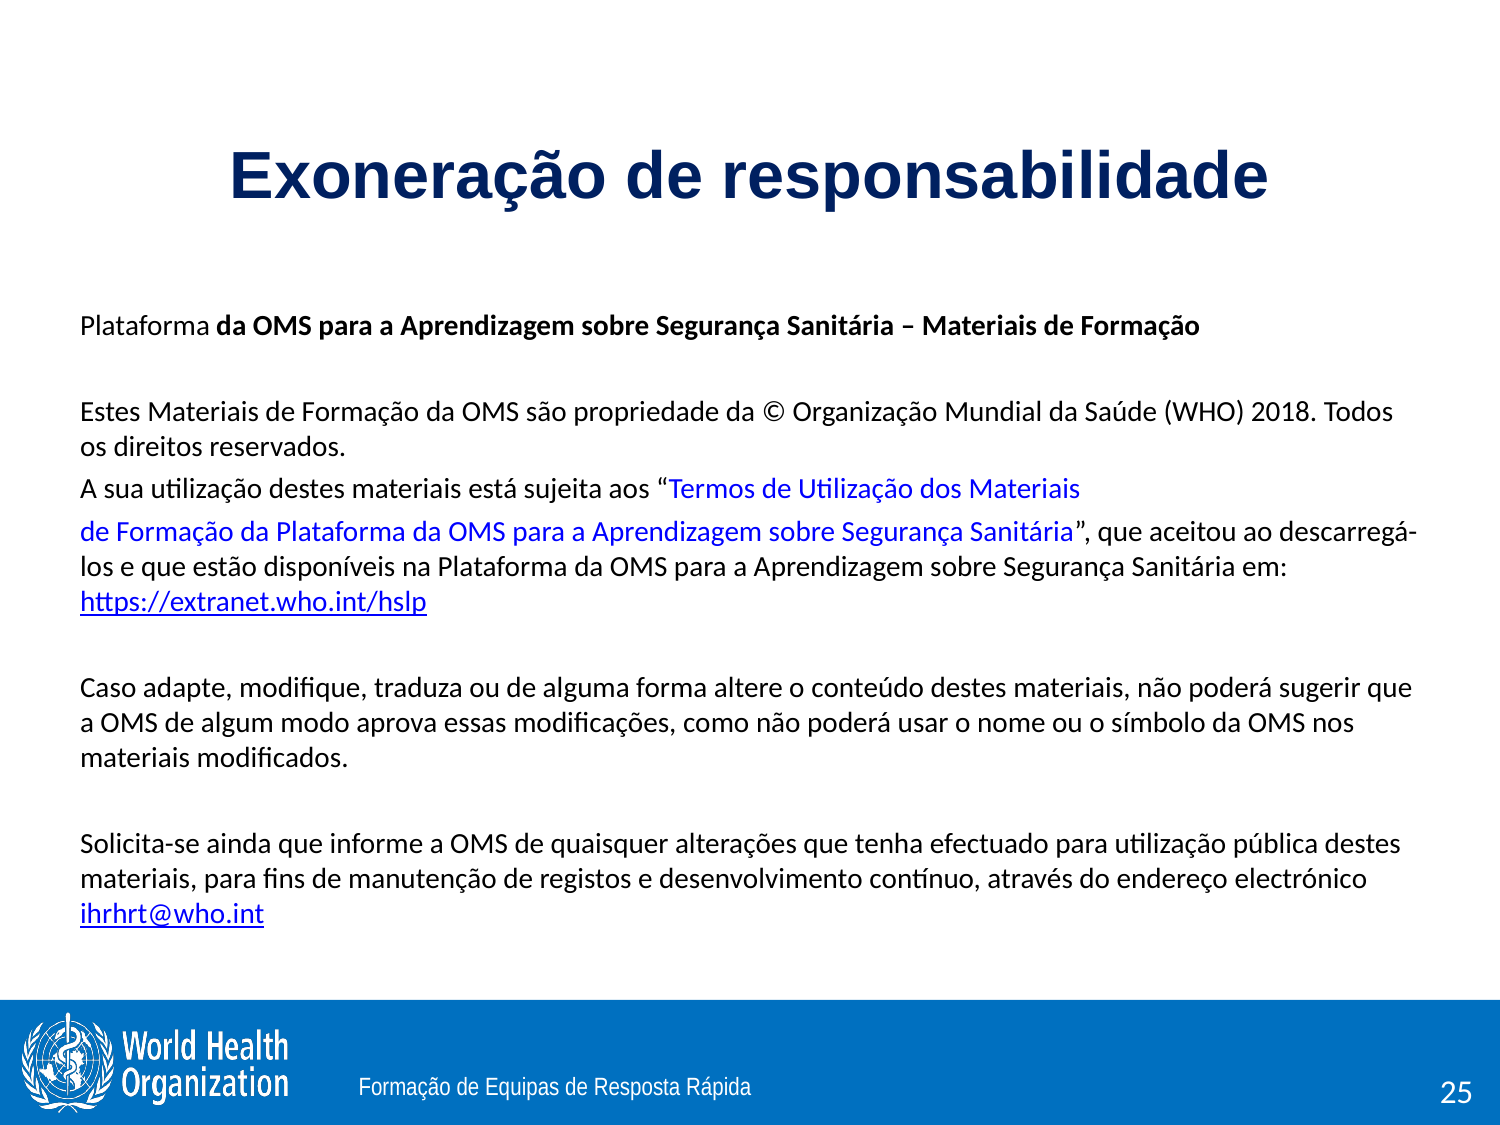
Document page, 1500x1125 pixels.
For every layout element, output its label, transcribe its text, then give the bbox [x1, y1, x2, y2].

text_box Plataforma da OMS para a Aprendizagem sobre Segurança Sanitária – Materiais de Formação Estes Materiais de Formação da OMS são propriedade da © Organização Mundial da Saúde (WHO) 2018. Todos os direitos reservados. A sua utilização destes materiais está sujeita aos “Termos de Utilização dos Materiais de Formação da Plataforma da OMS para a Aprendizagem sobre Segurança Sanitária”, que aceitou ao descarregá-los e que estão disponíveis na Plataforma da OMS para a Aprendizagem sobre Segurança Sanitária em: https://extranet.who.int/hslp Caso adapte, modifique, traduza ou de alguma forma altere o conteúdo destes materiais, não poderá sugerir que a OMS de algum modo aprova essas modificações, como não poderá usar o nome ou o símbolo da OMS nos materiais modificados. Solicita-se ainda que informe a OMS de quaisquer alterações que tenha efectuado para utilização pública destes materiais, para fins de manutenção de registos e desenvolvimento contínuo, através do endereço electrónico ihrhrt@who.int [64, 255, 1436, 965]
picture [21, 1012, 288, 1113]
text_box Exoneração de responsabilidade [64, 101, 1436, 242]
